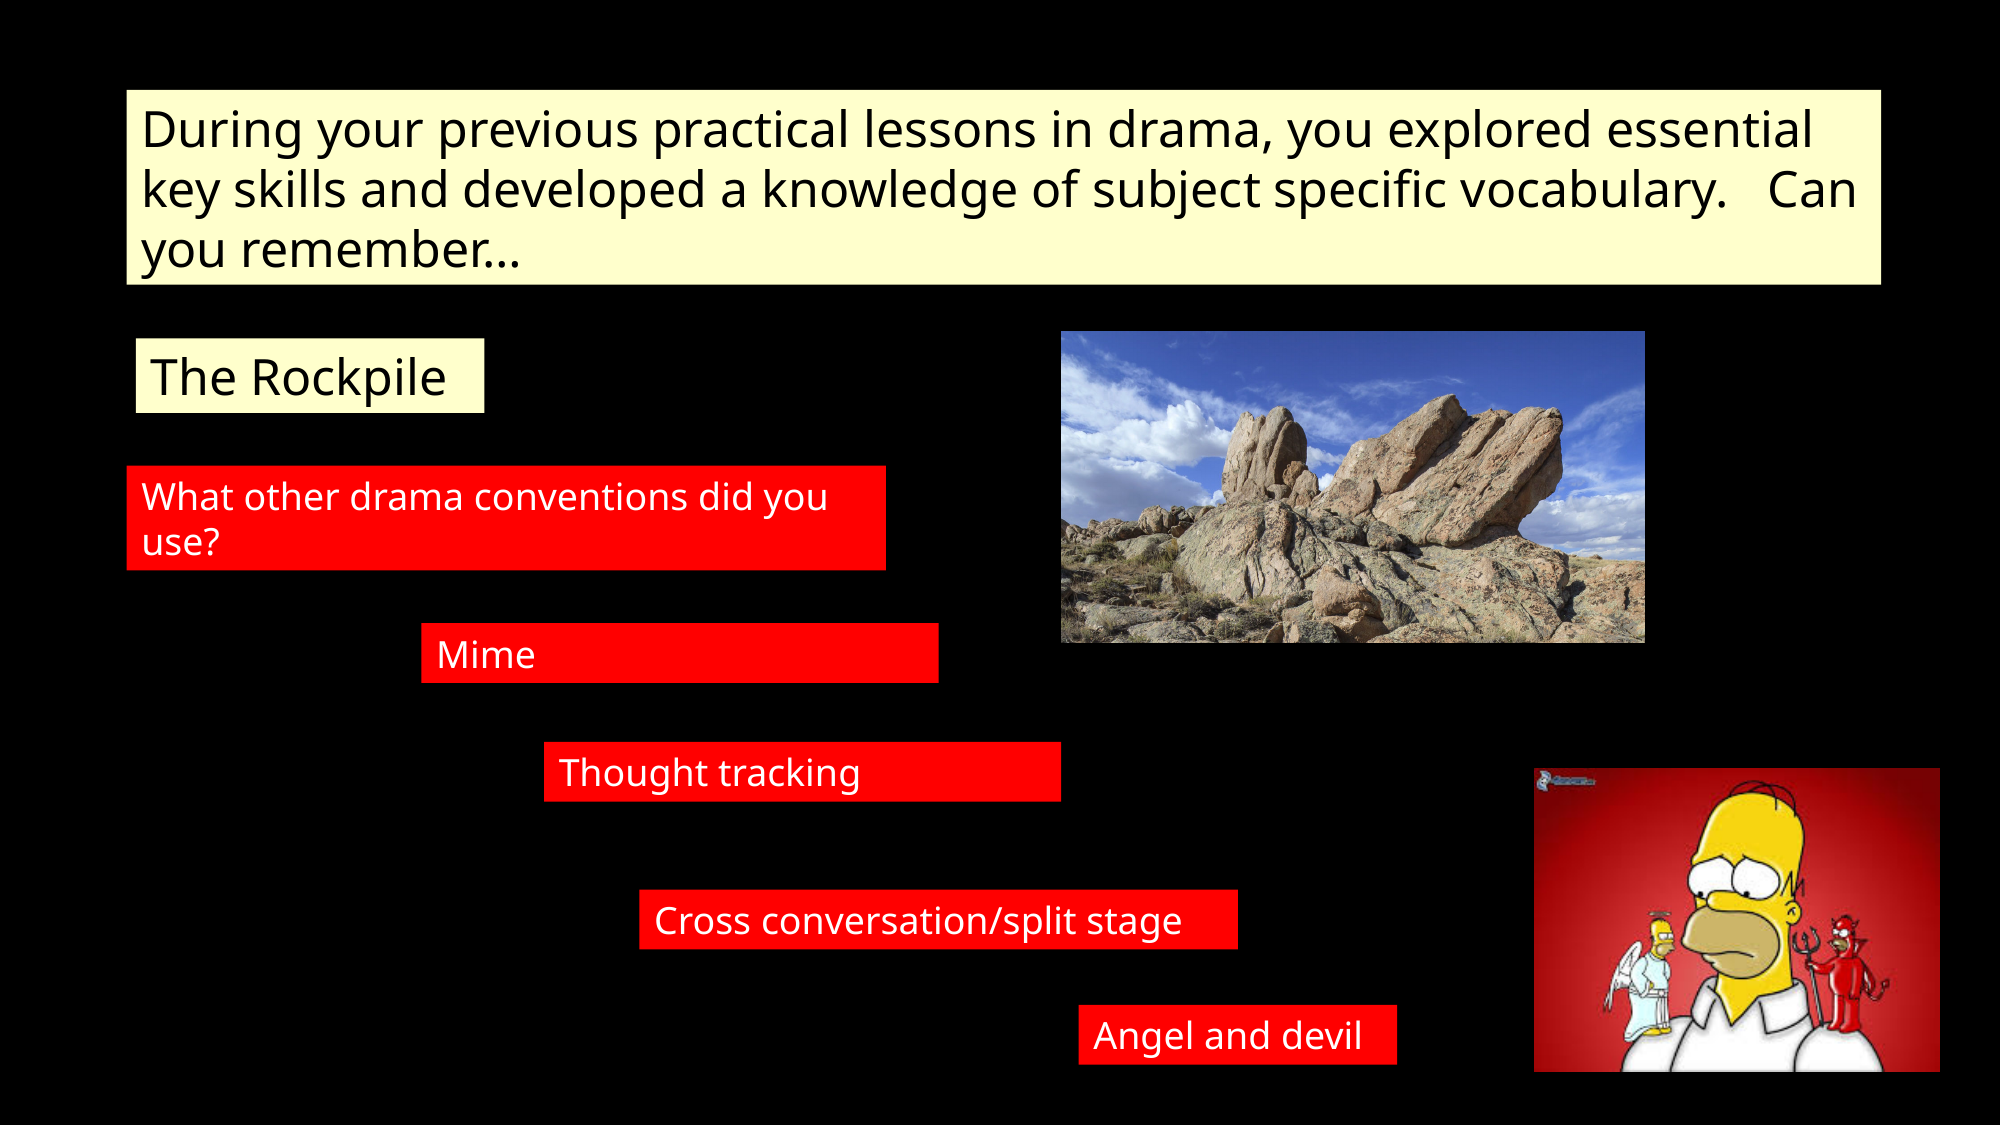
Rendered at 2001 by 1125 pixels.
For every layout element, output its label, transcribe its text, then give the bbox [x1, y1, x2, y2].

text_box During your previous practical lessons in drama, you explored essential key skills and developed a knowledge of subject specific vocabulary. Can you remember… [126, 89, 1882, 285]
picture [1534, 768, 1940, 1072]
text_box Thought tracking [544, 741, 1062, 802]
text_box The Rockpile [135, 338, 485, 413]
text_box What other drama conventions did you use? [126, 465, 886, 571]
text_box Mime [421, 623, 939, 683]
text_box Angel and devil [1078, 1004, 1398, 1065]
text_box Cross conversation/split stage [639, 889, 1238, 950]
picture [1061, 331, 1645, 643]
